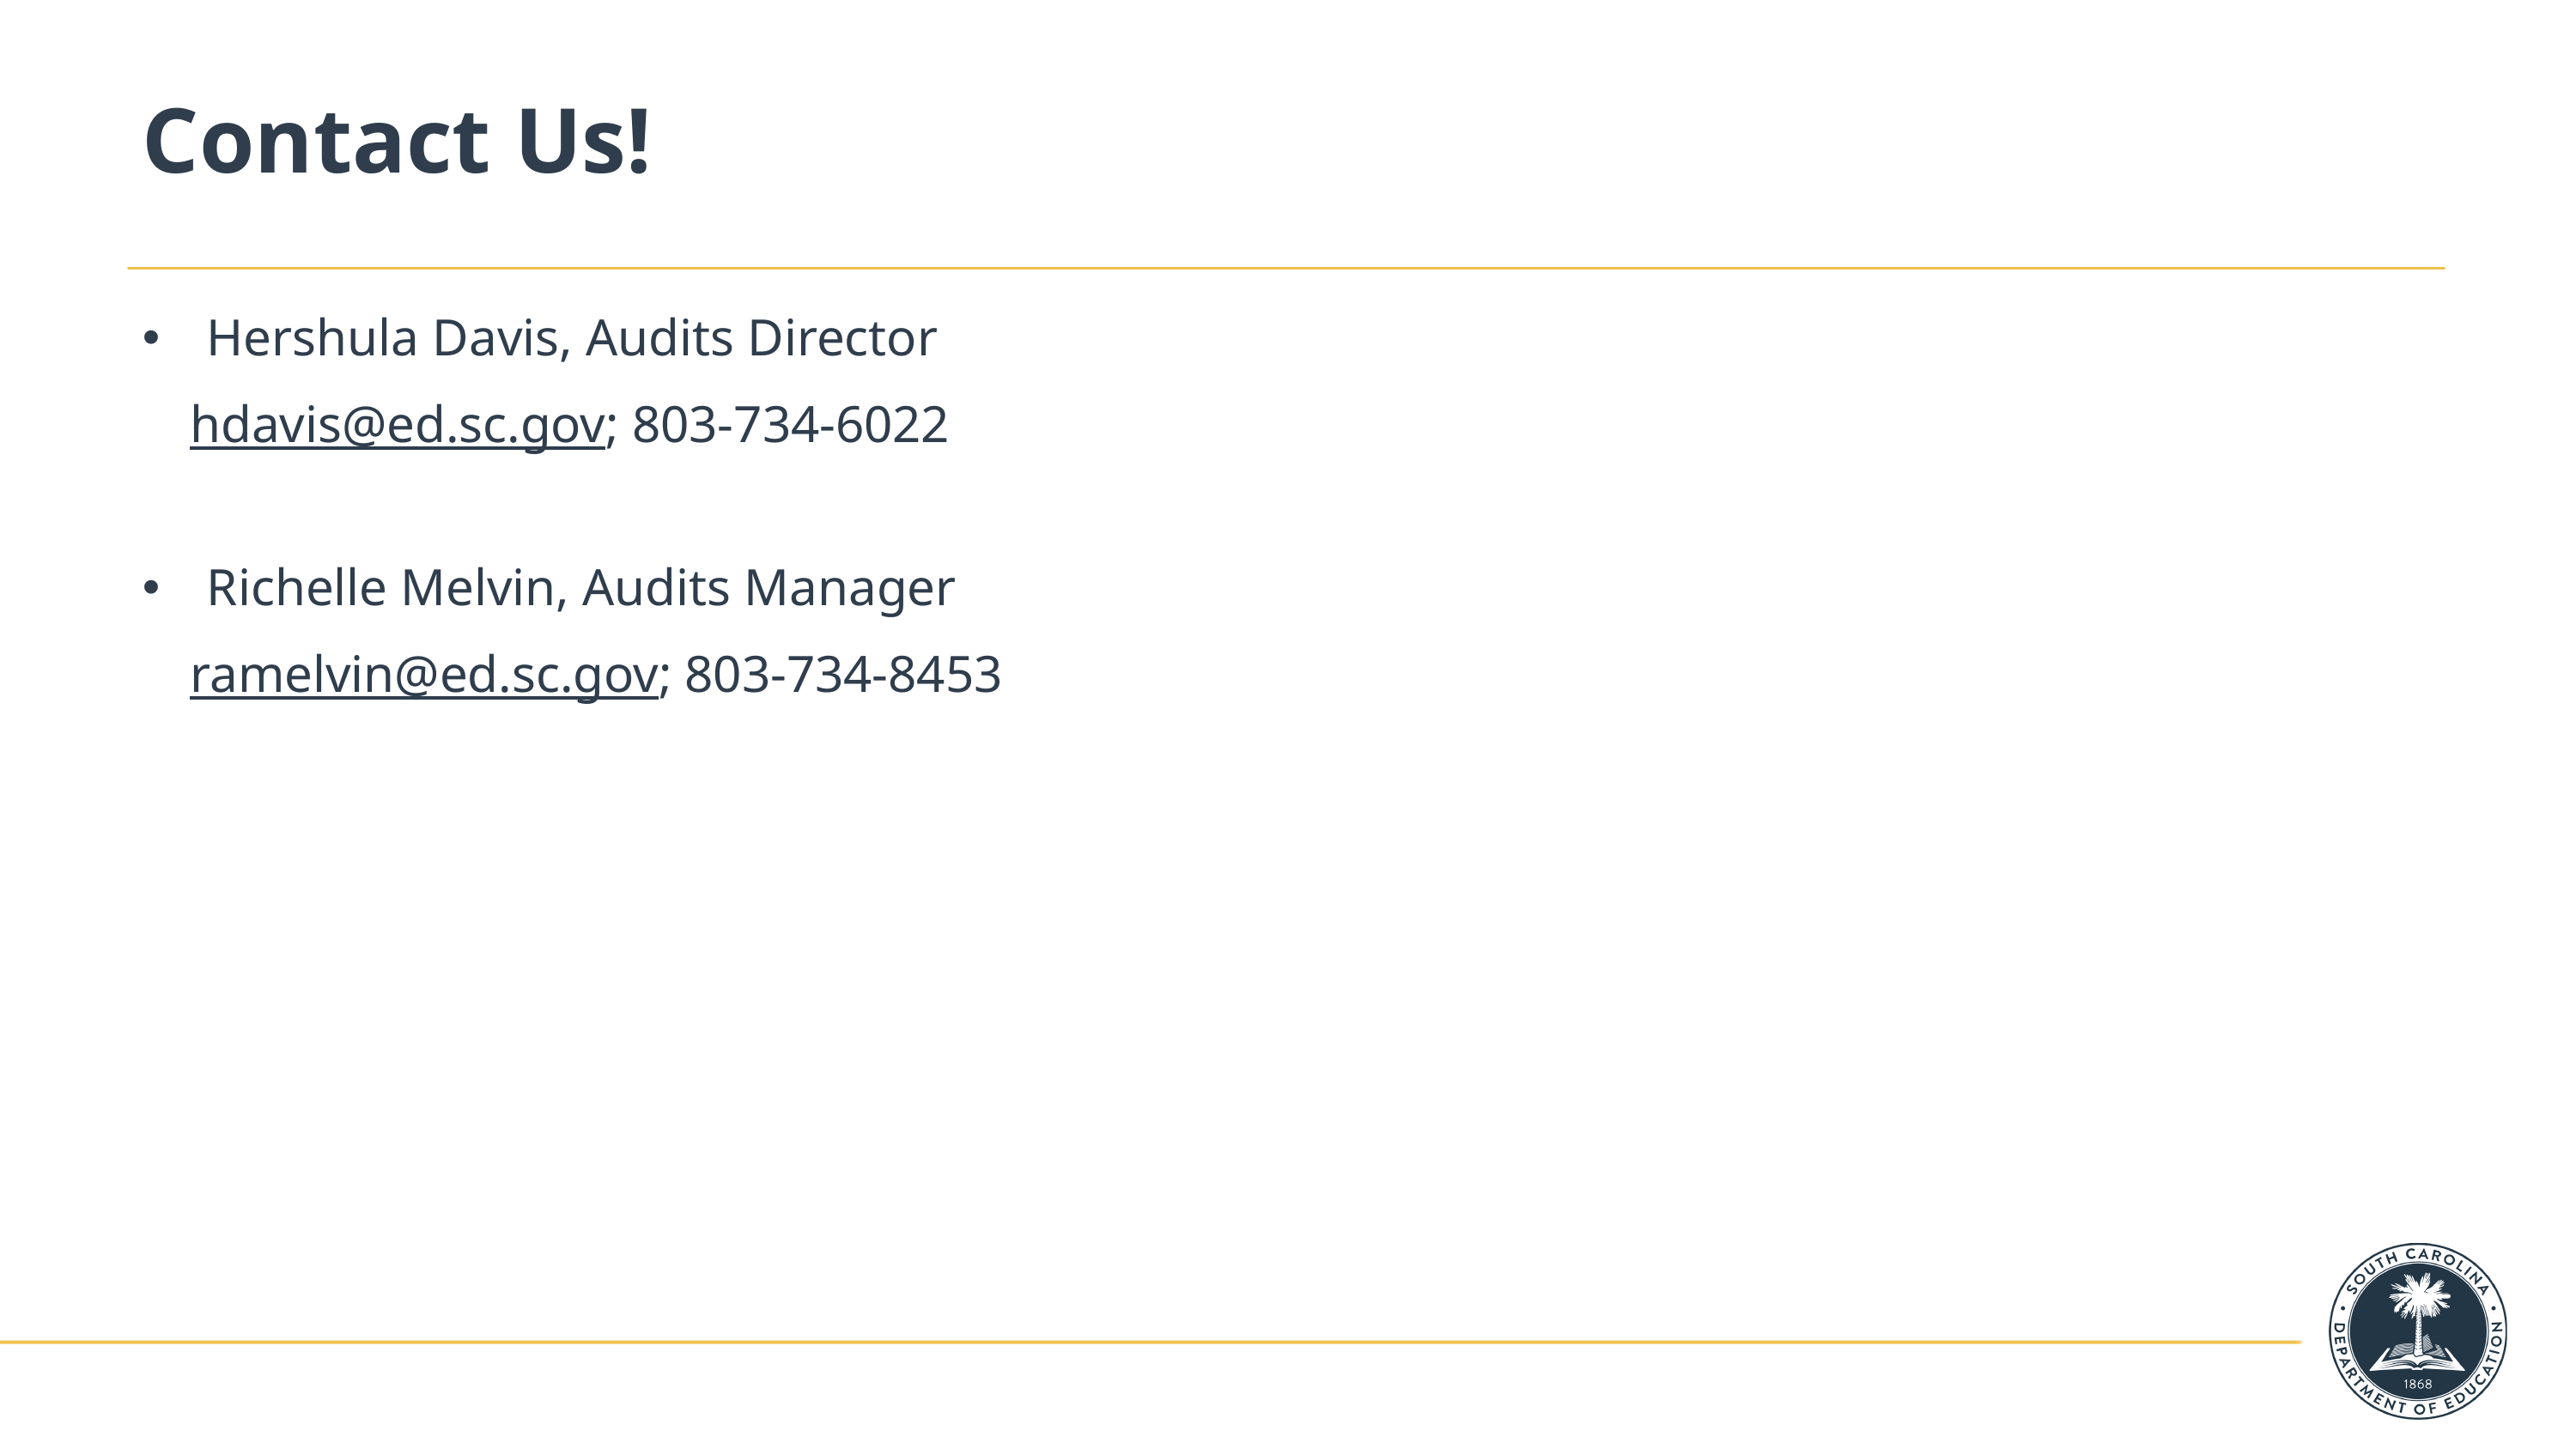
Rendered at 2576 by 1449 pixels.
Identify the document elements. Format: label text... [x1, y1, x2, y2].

title Contact Us! [129, 76, 2447, 232]
list Hershula Davis, Audits Director hdavis@ed.sc.gov; 803-734-6022 Richelle Melvin, Audits Manager ramelvin@ed.sc.gov; 803-734-8453 [129, 306, 2447, 1149]
picture [2329, 1243, 2507, 1420]
